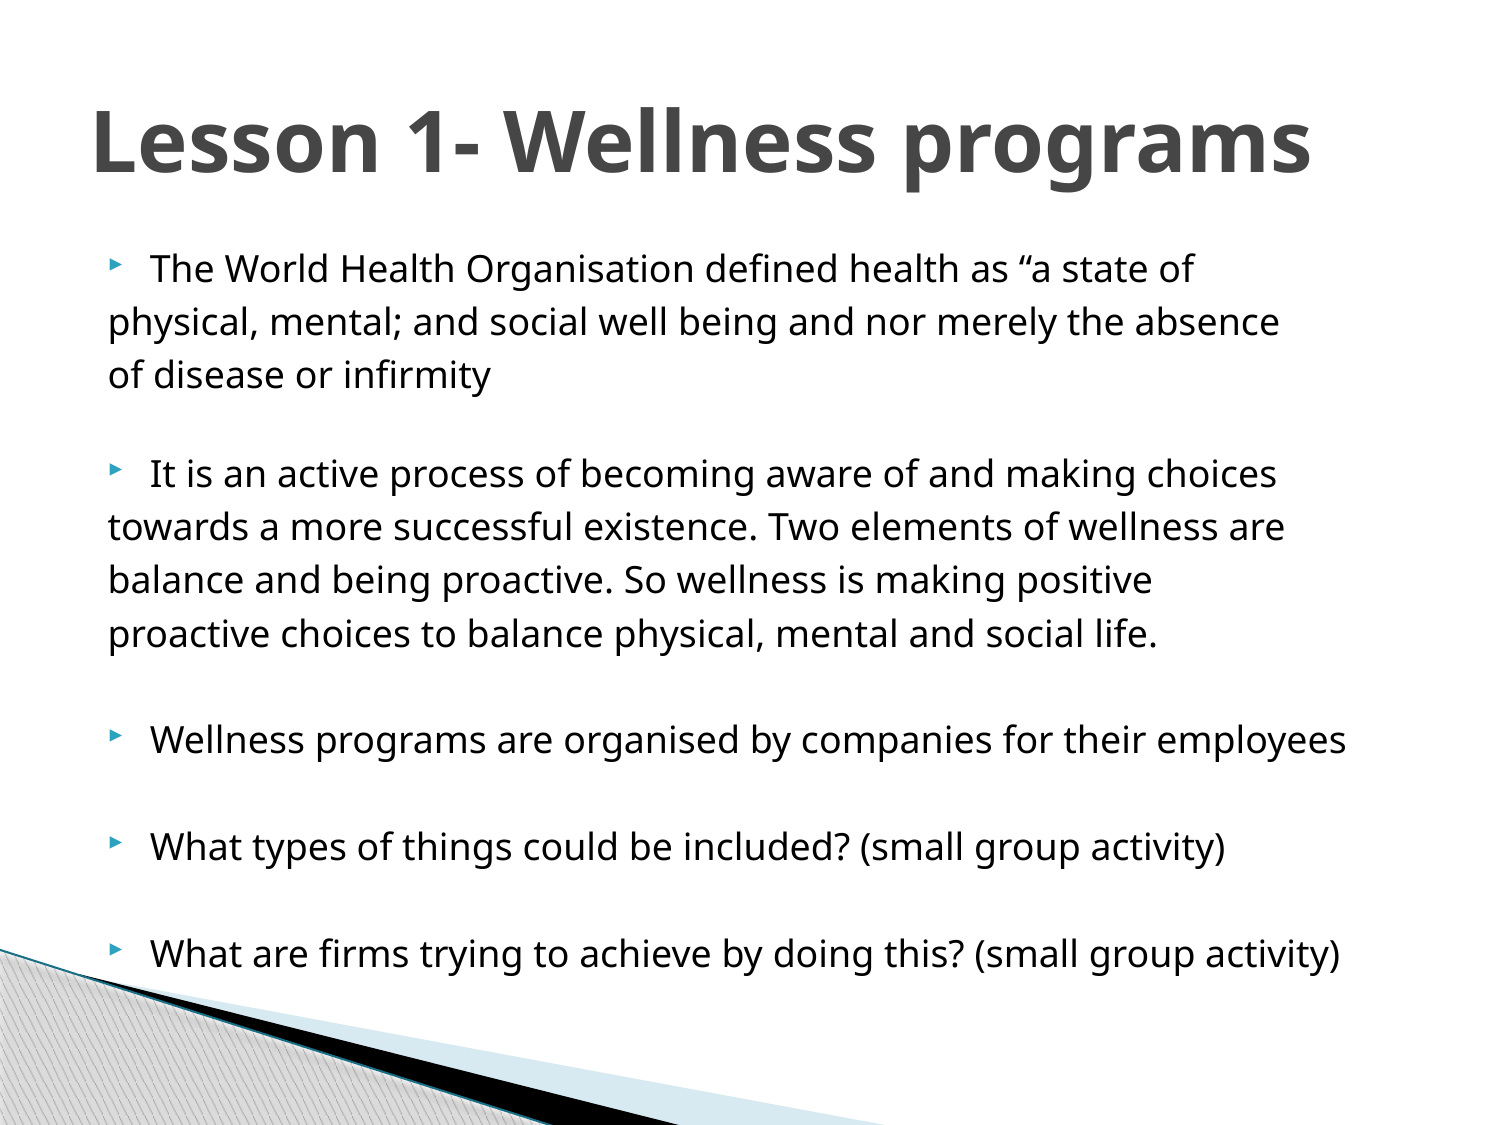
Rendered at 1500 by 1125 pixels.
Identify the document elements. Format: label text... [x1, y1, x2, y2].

list The World Health Organisation defined health as “a state of physical, mental; and social well being and nor merely the absence of disease or infirmity It is an active process of becoming aware of and making choices towards a more successful existence. Two elements of wellness are balance and being proactive. So wellness is making positive proactive choices to balance physical, mental and social life. Wellness programs are organised by companies for their employees What types of things could be included? (small group activity) What are firms trying to achieve by doing this? (small group activity) [75, 237, 1425, 1005]
title Lesson 1- Wellness programs [75, 45, 1425, 233]
